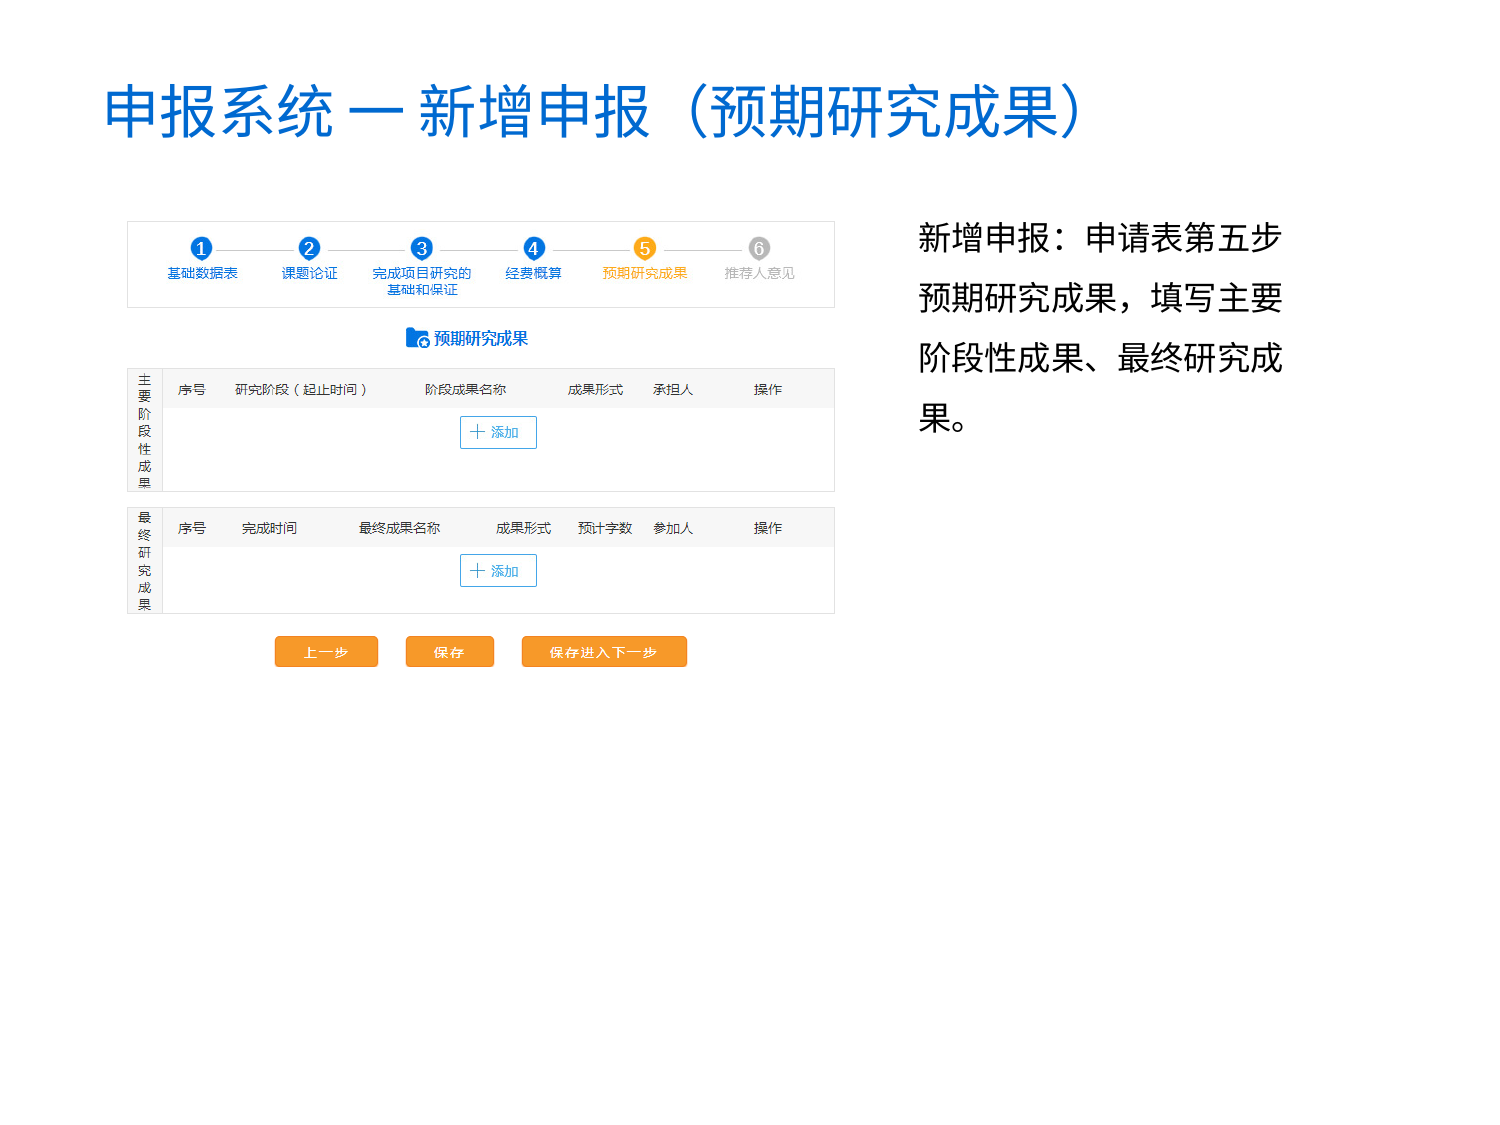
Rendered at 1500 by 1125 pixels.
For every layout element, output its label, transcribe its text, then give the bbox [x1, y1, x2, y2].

text_box 申报系统 一 新增申报（预期研究成果） [86, 67, 1133, 153]
text_box 新增申报：申请表第五步预期研究成果，填写主要阶段性成果、最终研究成果。 [903, 189, 1329, 445]
picture [111, 195, 850, 683]
